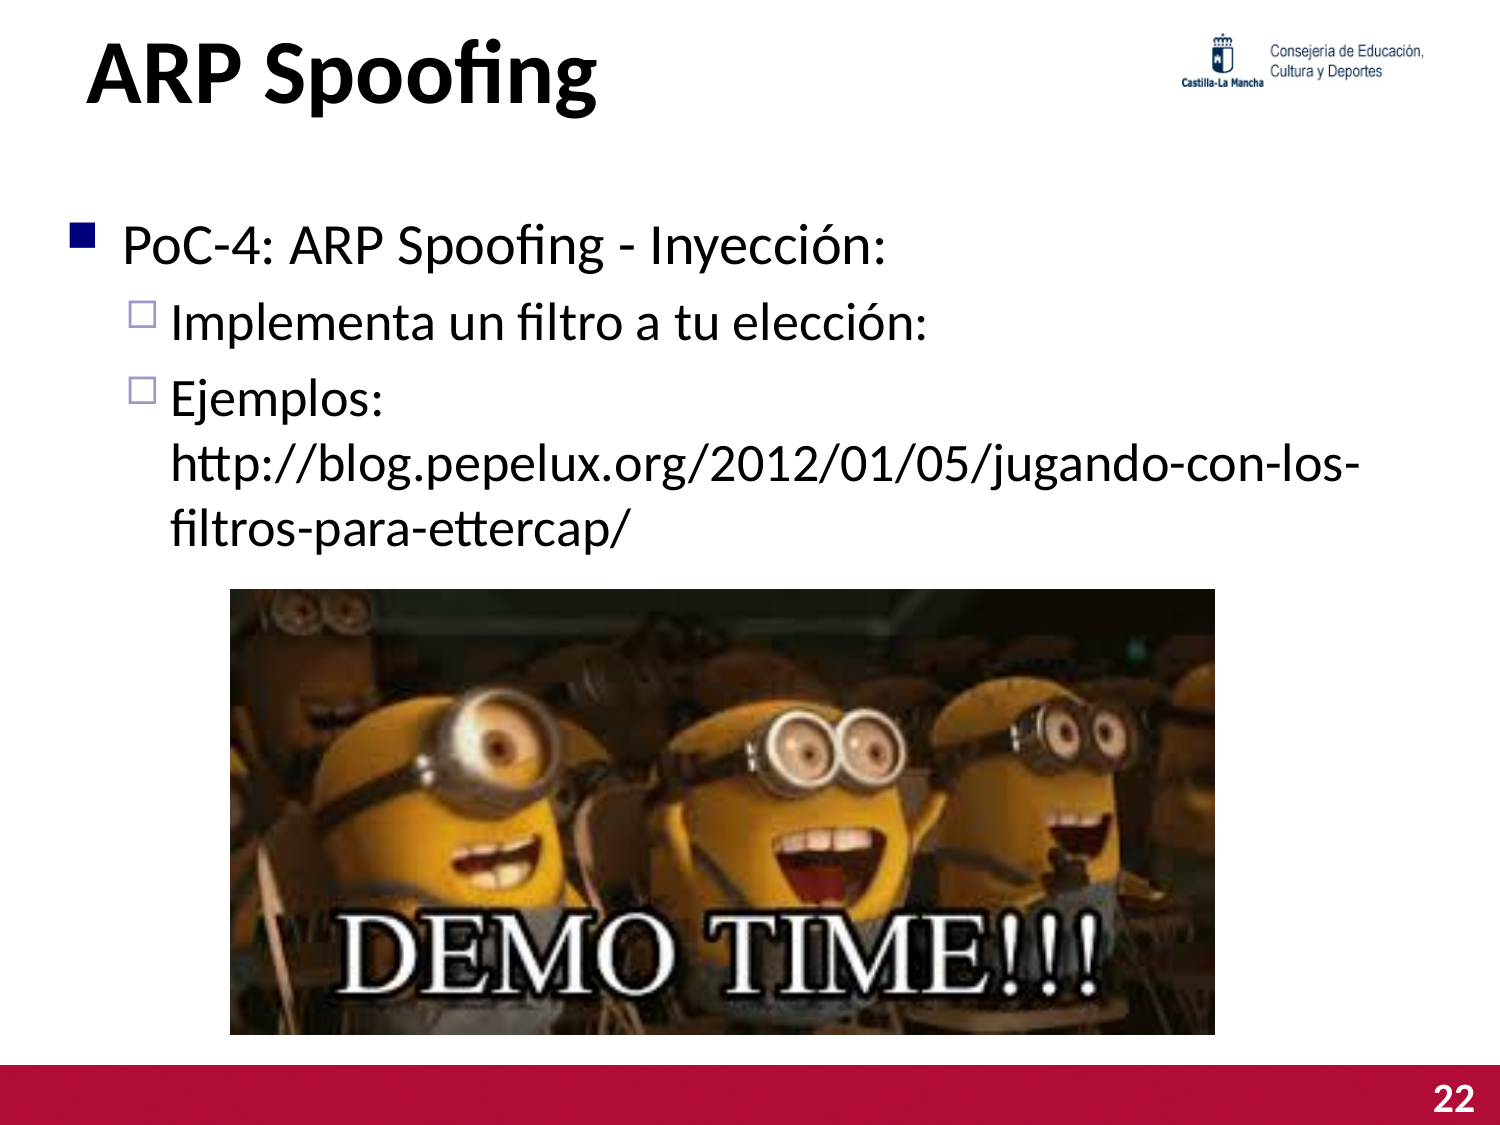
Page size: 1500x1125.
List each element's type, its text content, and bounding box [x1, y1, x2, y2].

list PoC-4: ARP Spoofing - Inyección: Implementa un filtro a tu elección: Ejemplos: http://blog.pepelux.org/2012/01/05/jugando-con-los-filtros-para-ettercap/ [51, 198, 1395, 1018]
picture [0, 1065, 1500, 1125]
picture [230, 589, 1215, 1035]
title ARP Spoofing [75, 6, 1425, 197]
